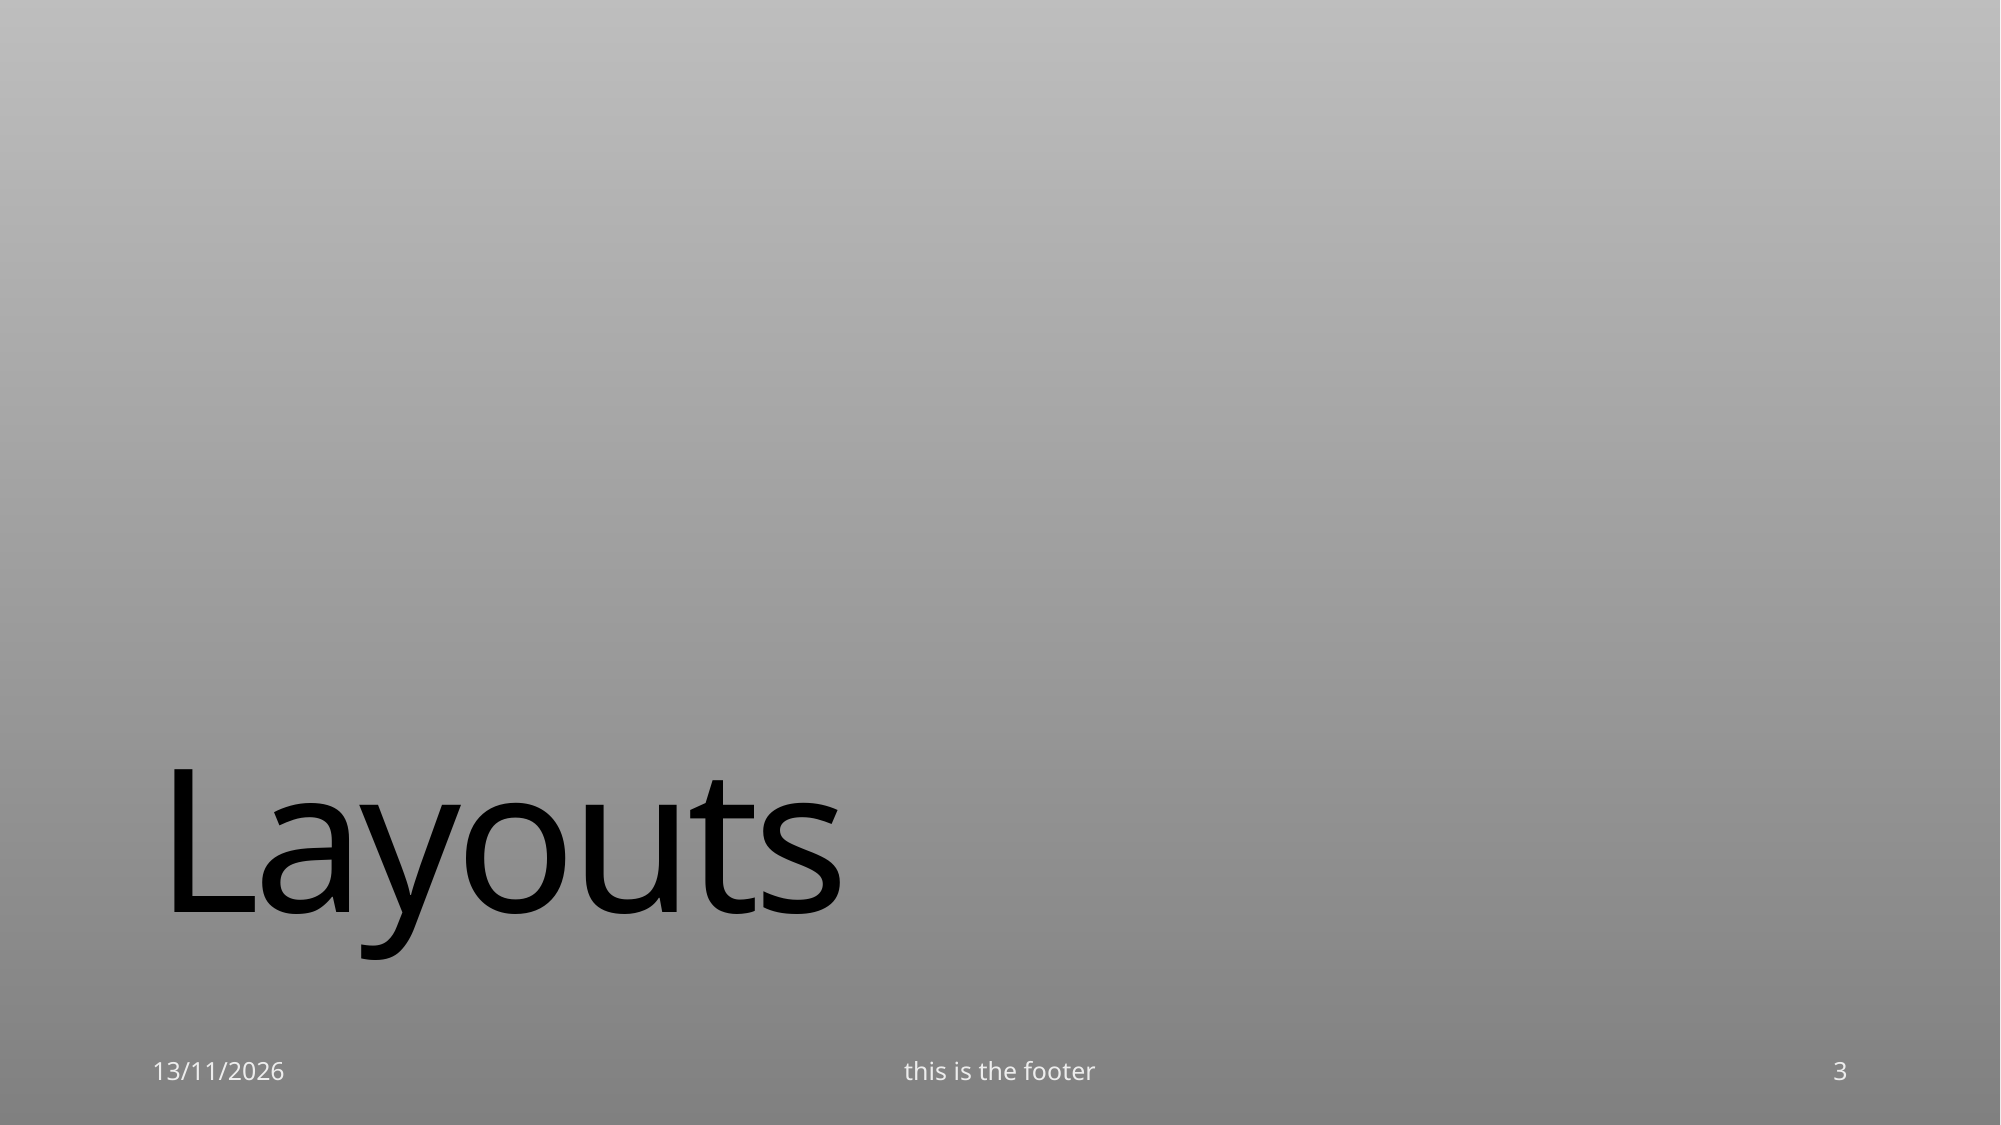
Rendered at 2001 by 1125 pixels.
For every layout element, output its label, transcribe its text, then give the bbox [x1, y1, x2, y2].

slide_number ‹#› [1412, 1042, 1863, 1103]
picture [0, 0, 2001, 1125]
title Layouts [140, 732, 1641, 1002]
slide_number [137, 1042, 588, 1103]
footer this is the footer [662, 1042, 1338, 1103]
